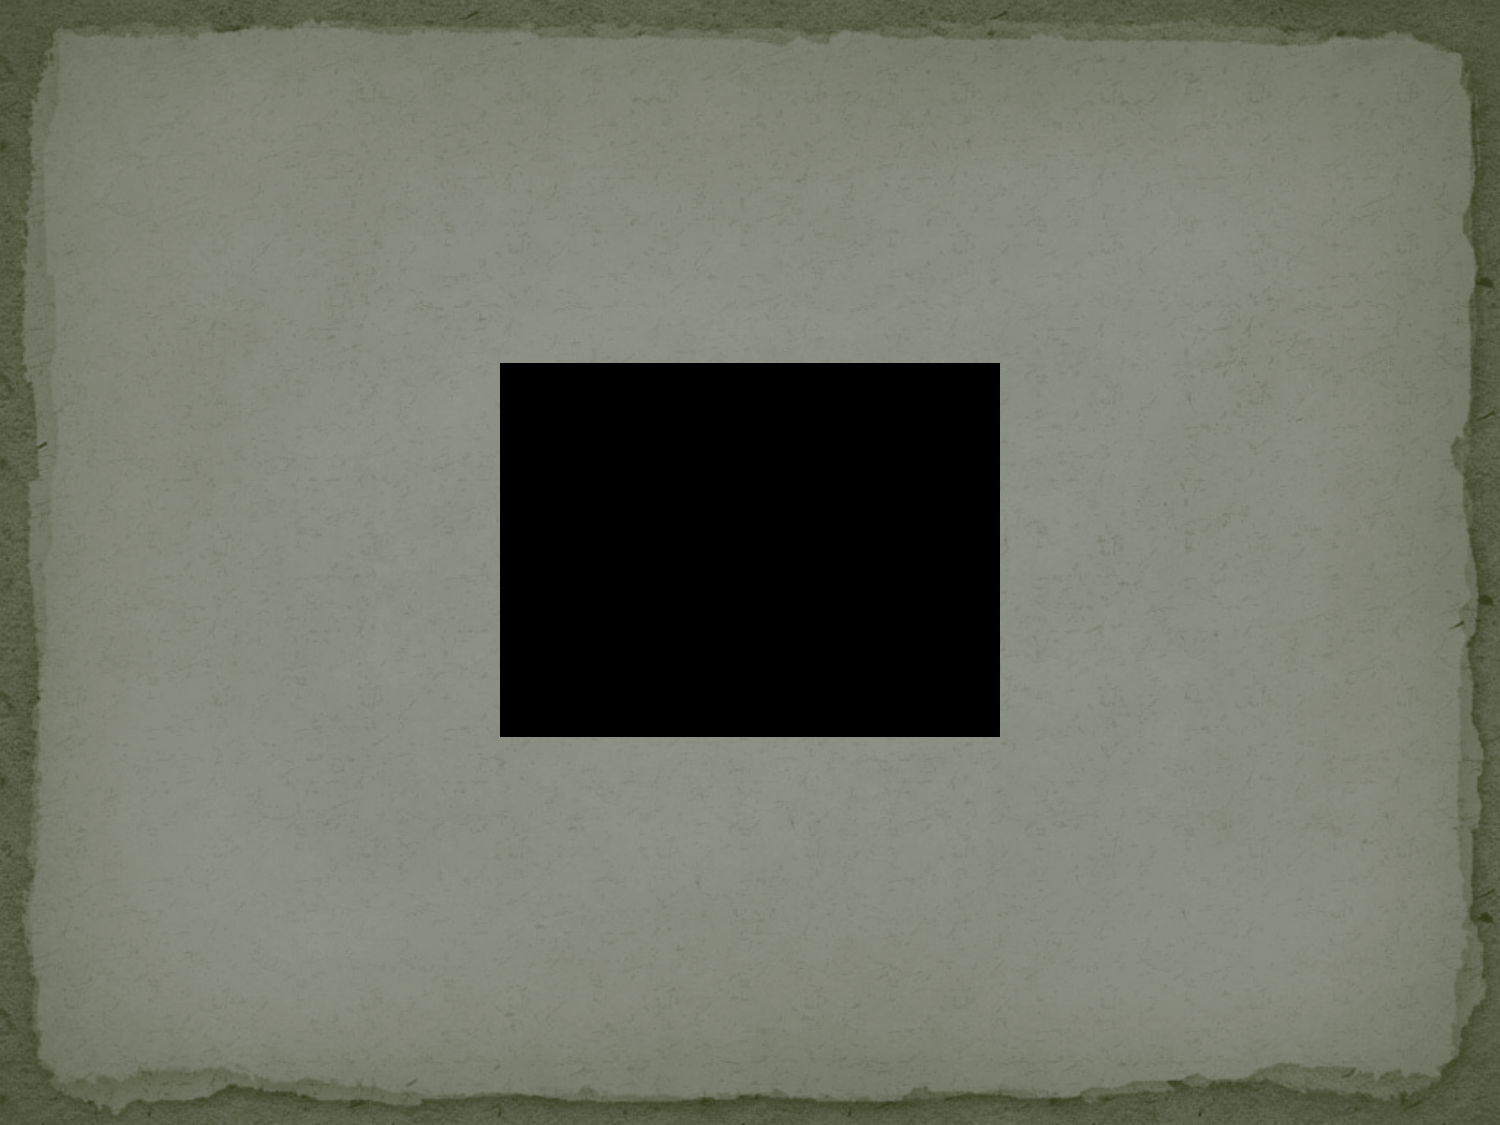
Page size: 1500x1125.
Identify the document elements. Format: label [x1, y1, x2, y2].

text_box [502, 365, 999, 736]
